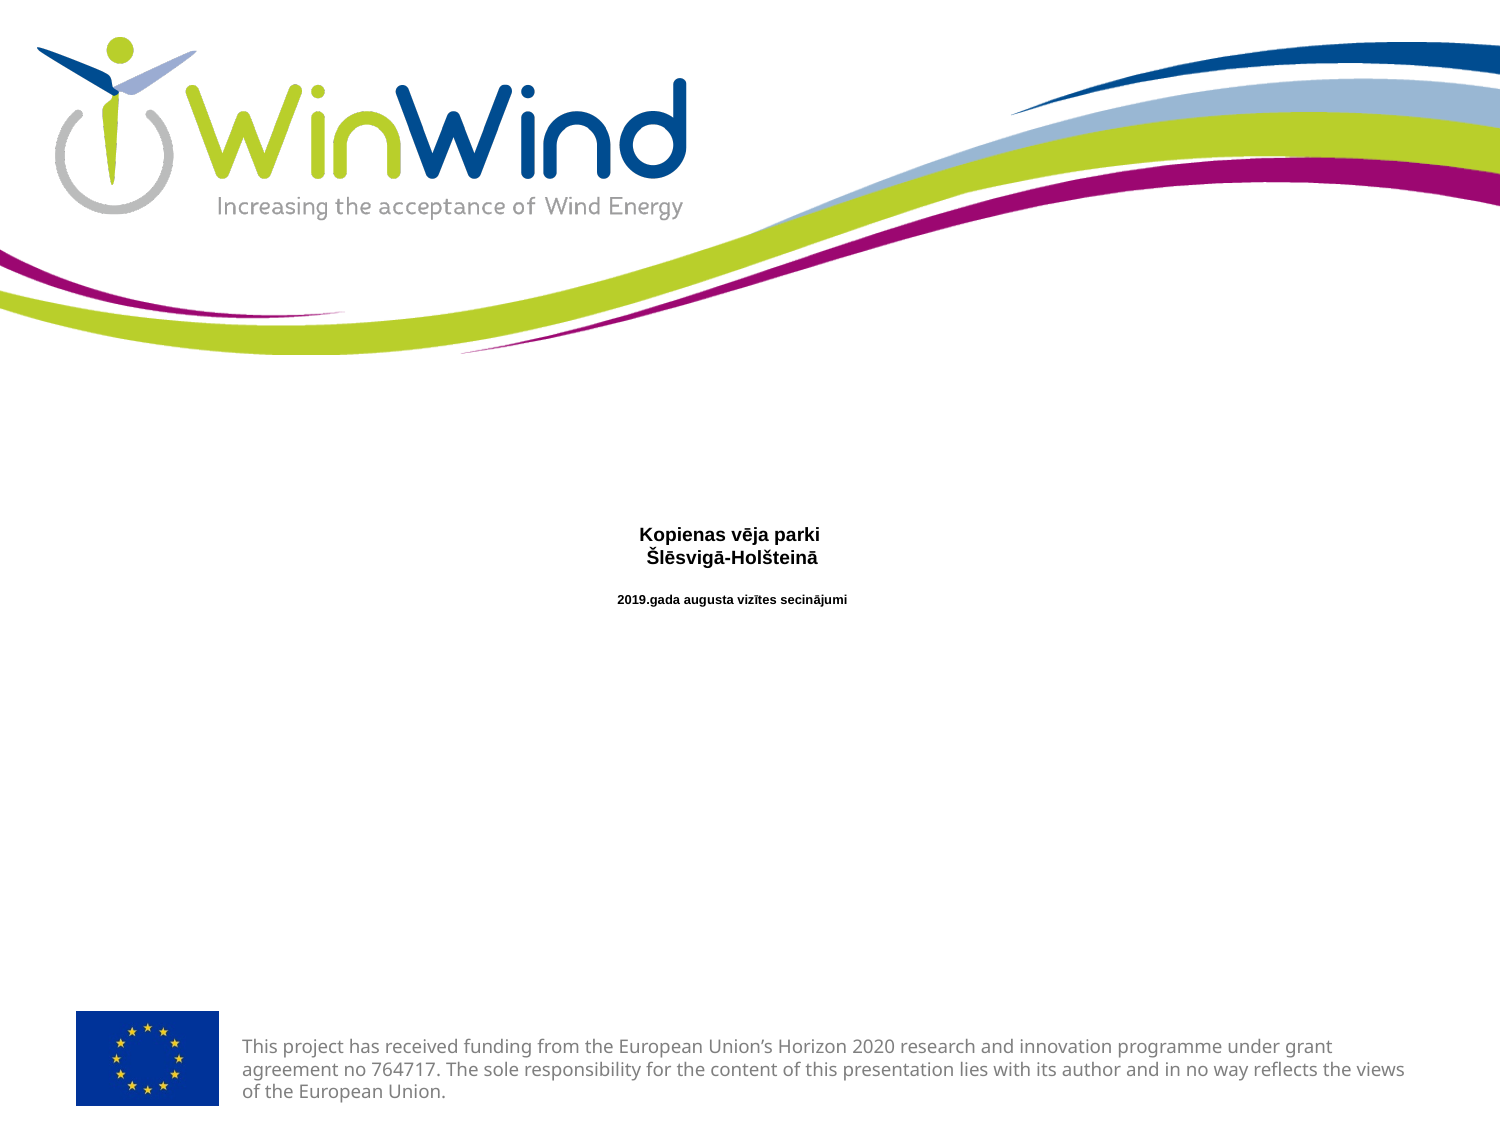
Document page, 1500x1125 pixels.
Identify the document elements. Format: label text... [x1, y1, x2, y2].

picture [0, 10, 1500, 355]
picture [76, 1011, 219, 1106]
title Kopienas vēja parki Šlēsvigā-Holšteinā 2019.gada augusta vizītes secinājumi [17, 515, 1447, 615]
